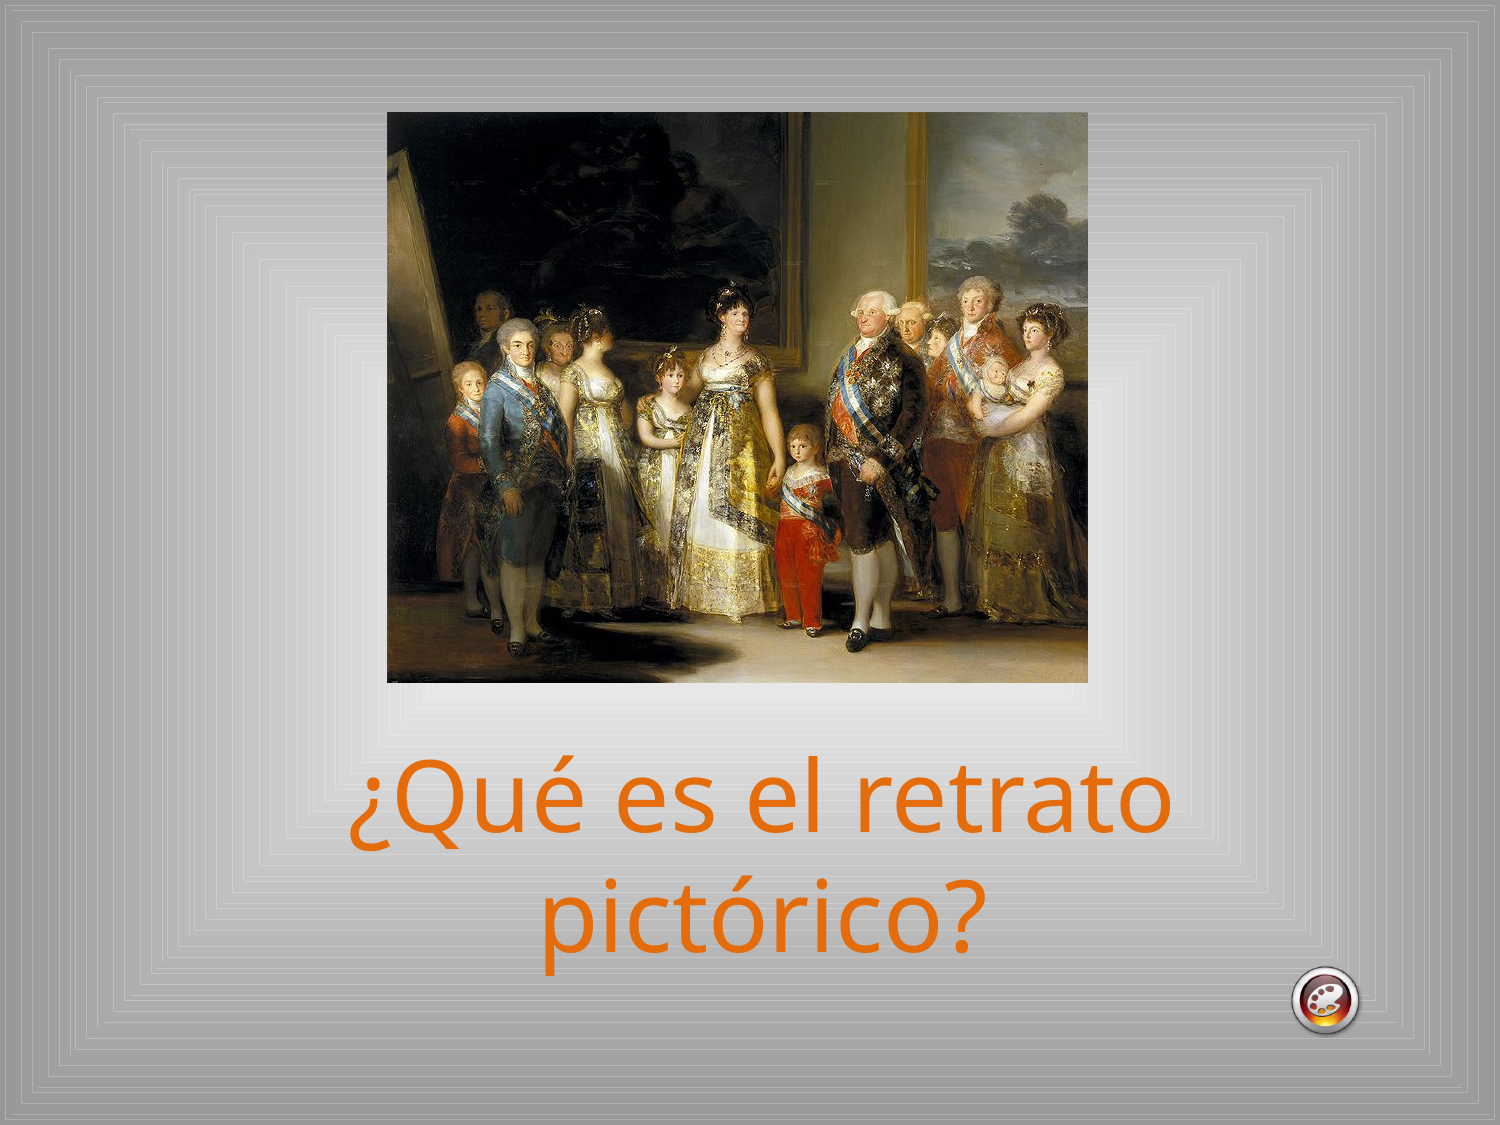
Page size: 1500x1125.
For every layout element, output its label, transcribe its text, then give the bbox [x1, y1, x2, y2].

picture [387, 112, 1088, 684]
picture [1287, 962, 1363, 1038]
subtitle ¿Qué es el retrato pictórico? [137, 725, 1388, 863]
